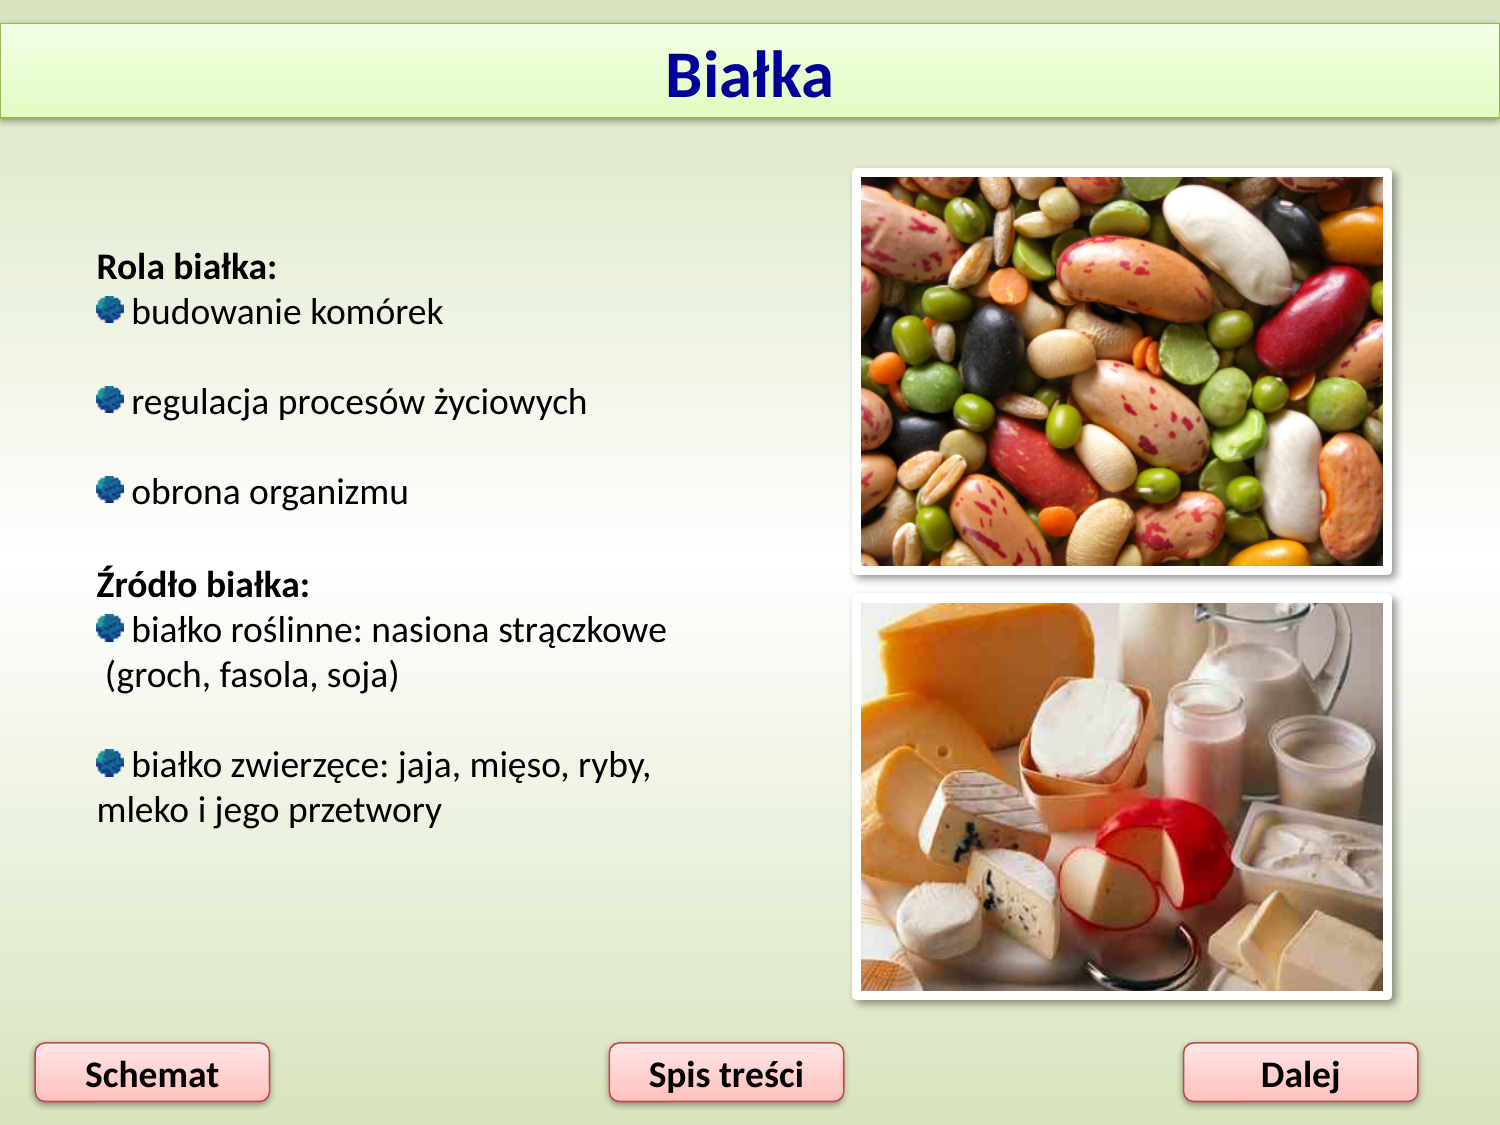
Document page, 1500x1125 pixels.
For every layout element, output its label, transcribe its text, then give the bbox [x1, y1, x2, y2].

text_box Źródło białka: białko roślinne: nasiona strączkowe (groch, fasola, soja) białko zwierzęce: jaja, mięso, ryby, mleko i jego przetwory [81, 553, 1360, 838]
picture [96, 386, 124, 413]
text_box [854, 596, 1390, 998]
text_box Spis treści [608, 1042, 845, 1103]
text_box Białka [0, 23, 1500, 119]
text_box Rola białka: budowanie komórek regulacja procesów życiowych obrona organizmu [81, 234, 853, 520]
picture [96, 749, 124, 777]
picture [96, 614, 124, 642]
text_box [854, 171, 1390, 572]
text_box Schemat [34, 1042, 271, 1103]
picture [96, 296, 124, 323]
picture [96, 476, 124, 503]
text_box Dalej [1182, 1042, 1419, 1103]
